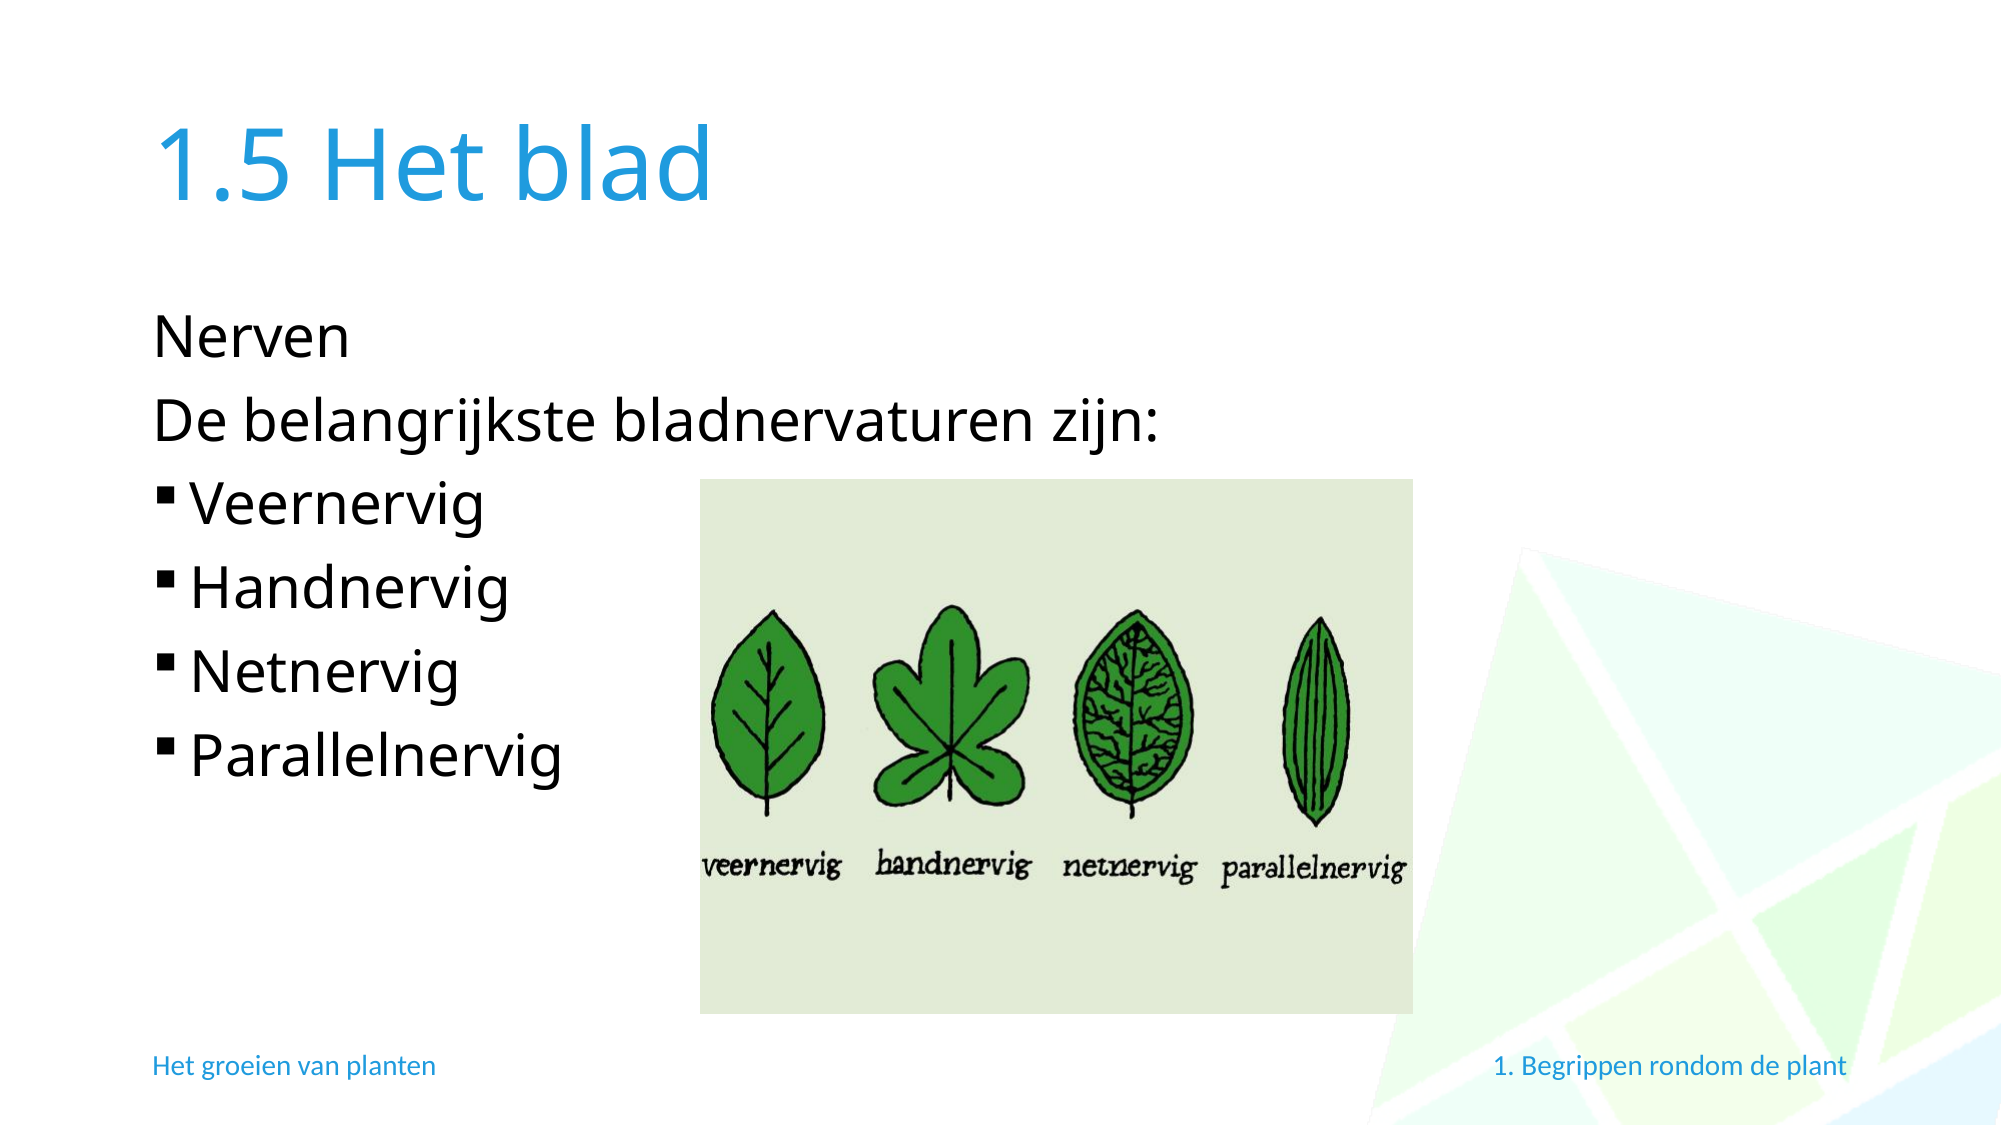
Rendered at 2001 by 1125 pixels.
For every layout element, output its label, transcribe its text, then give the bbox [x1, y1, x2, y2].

picture [700, 479, 1413, 1014]
list 1. Begrippen rondom de plant [1412, 1042, 1863, 1103]
list Het groeien van planten [137, 1042, 588, 1103]
list Nerven De belangrijkste bladnervaturen zijn: Veernervig Handnervig Netnervig Parallelnervig [137, 299, 1863, 1014]
title 1.5 Het blad [137, 59, 1863, 278]
